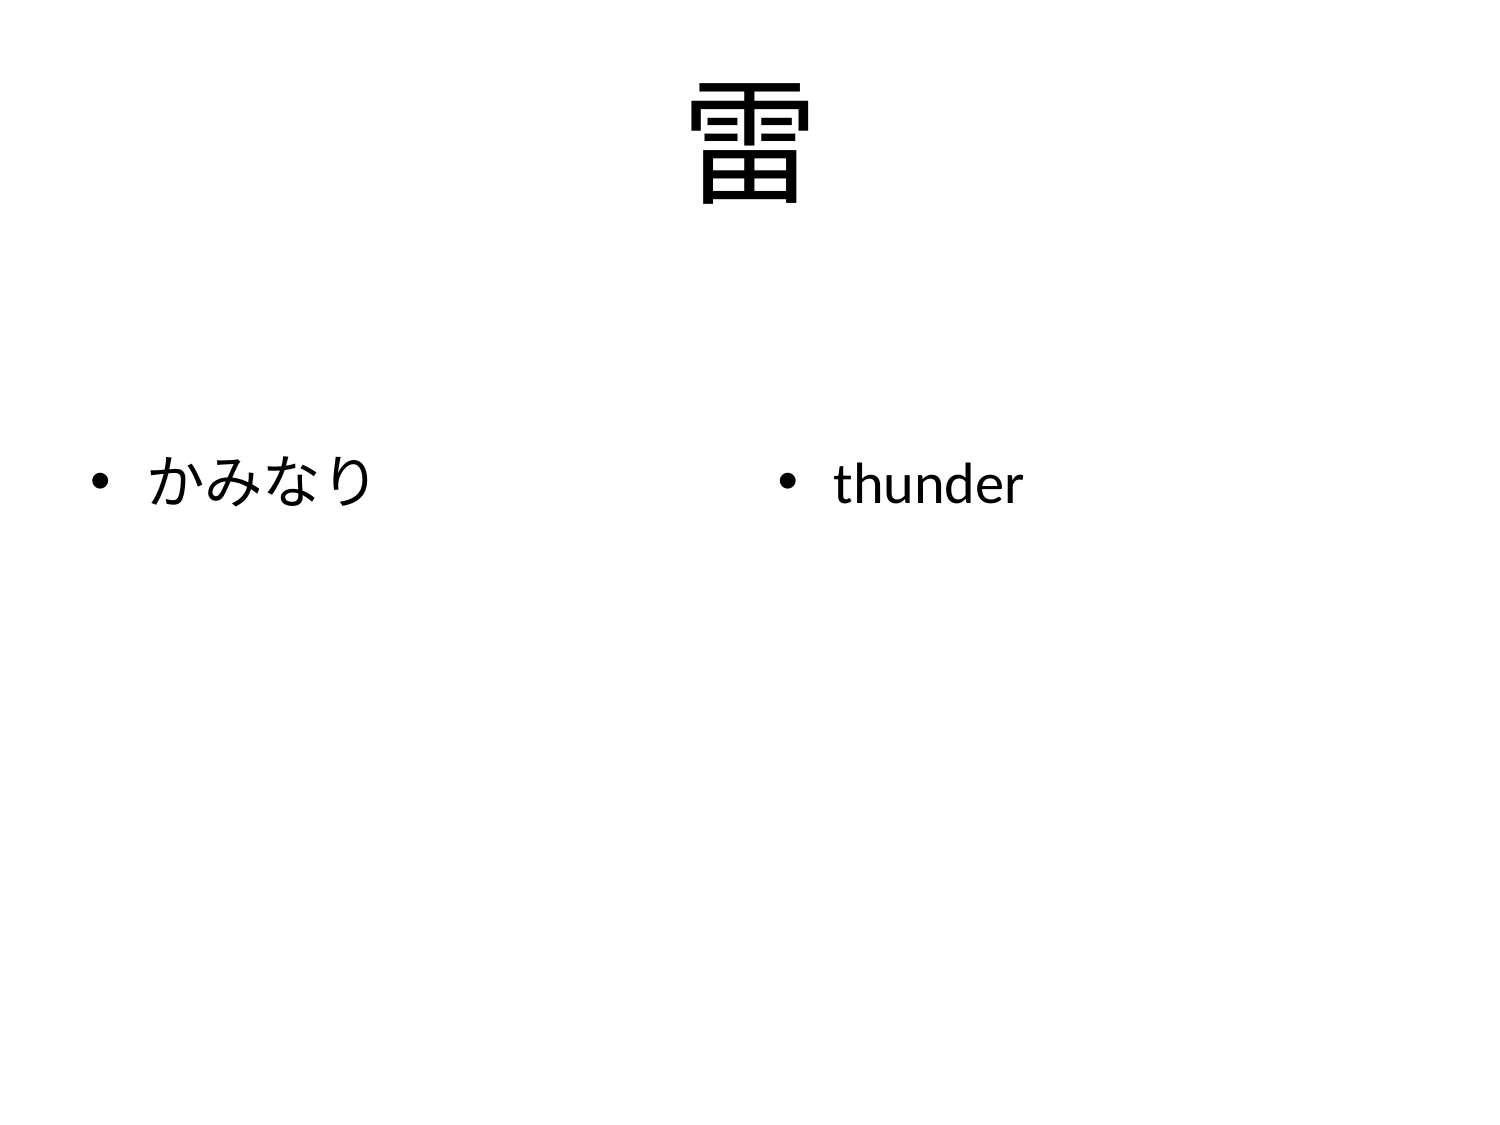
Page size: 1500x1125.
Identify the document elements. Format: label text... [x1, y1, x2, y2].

list かみなり [74, 437, 738, 1006]
list thunder [762, 437, 1426, 1006]
title 雷 [74, 44, 1426, 233]
